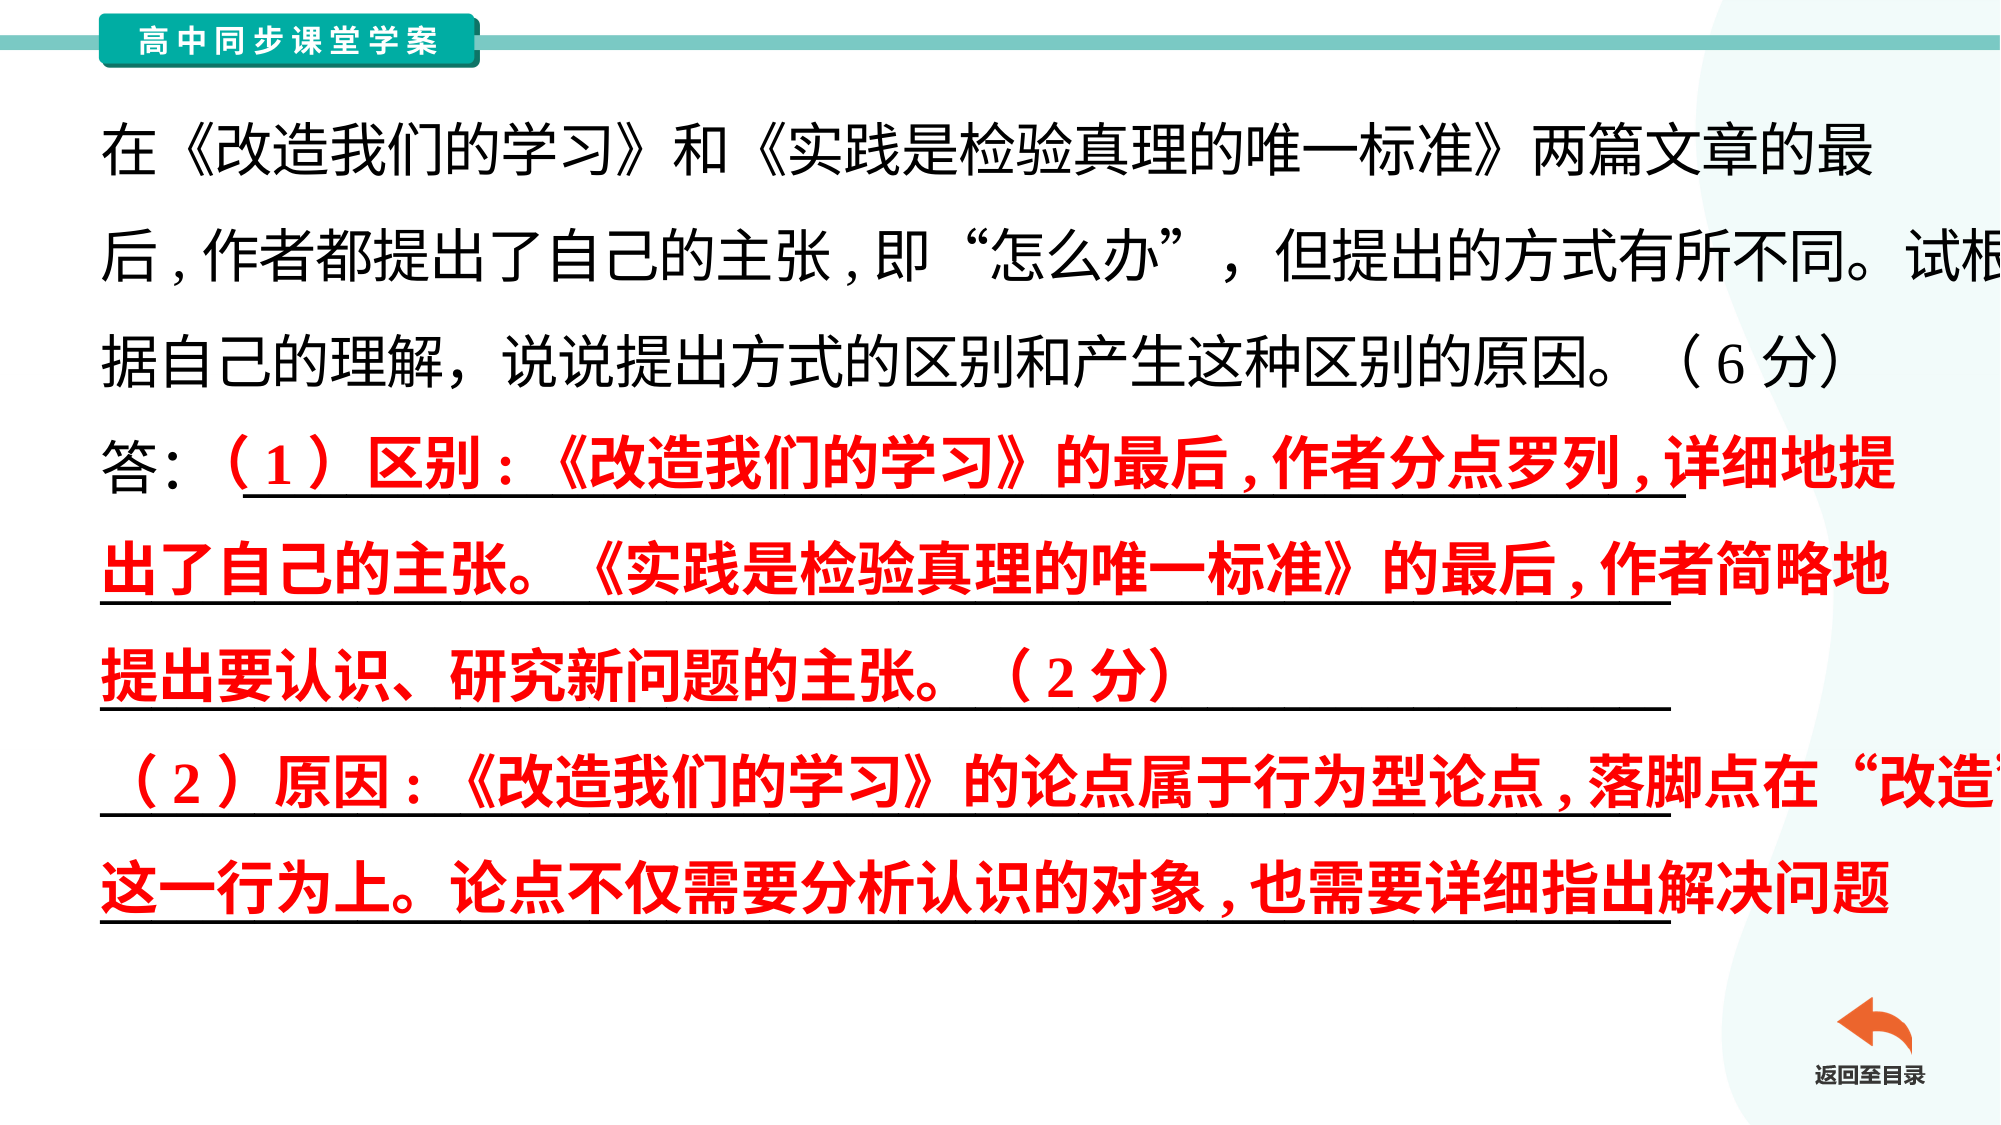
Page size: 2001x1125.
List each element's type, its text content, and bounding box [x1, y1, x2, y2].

picture [0, 0, 2000, 1125]
text_box 在《改造我们的学习》和《实践是检验真理的唯一标准》两篇文章的最 后,作者都提出了自己的主张,即“怎么办”，但提出的方式有所不同。试根 据自己的理解，说说提出方式的区别和产生这种区别的原因。（6分） 答： ________________________________________________________ _____________________________________________________________ _____________________________________________________________ _____________________________________________________________ _____________________________________________________________ [100, 922, 1899, 927]
text_box （1）区别:《改造我们的学习》的最后,作者分点罗列,详细地提 出了自己的主张。《实践是检验真理的唯一标准》的最后,作者简略地 提出要认识、研究新问题的主张。（2分） （2）原因:《改造我们的学习》的论点属于行为型论点,落脚点在“改造” 这一行为上。论点不仅需要分析认识的对象,也需要详细指出解决问题 [100, 390, 1899, 922]
text_box 在《改造我们的学习》和《实践是检验真理的唯一标准》两篇文章的最 后,作者都提出了自己的主张,即“怎么办”，但提出的方式有所不同。试根 据自己的理解，说说提出方式的区别和产生这种区别的原因。（6分） 答： ________________________________________________________ _____________________________________________________________ _____________________________________________________________ _____________________________________________________________ _____________________________________________________________ [100, 76, 1899, 390]
